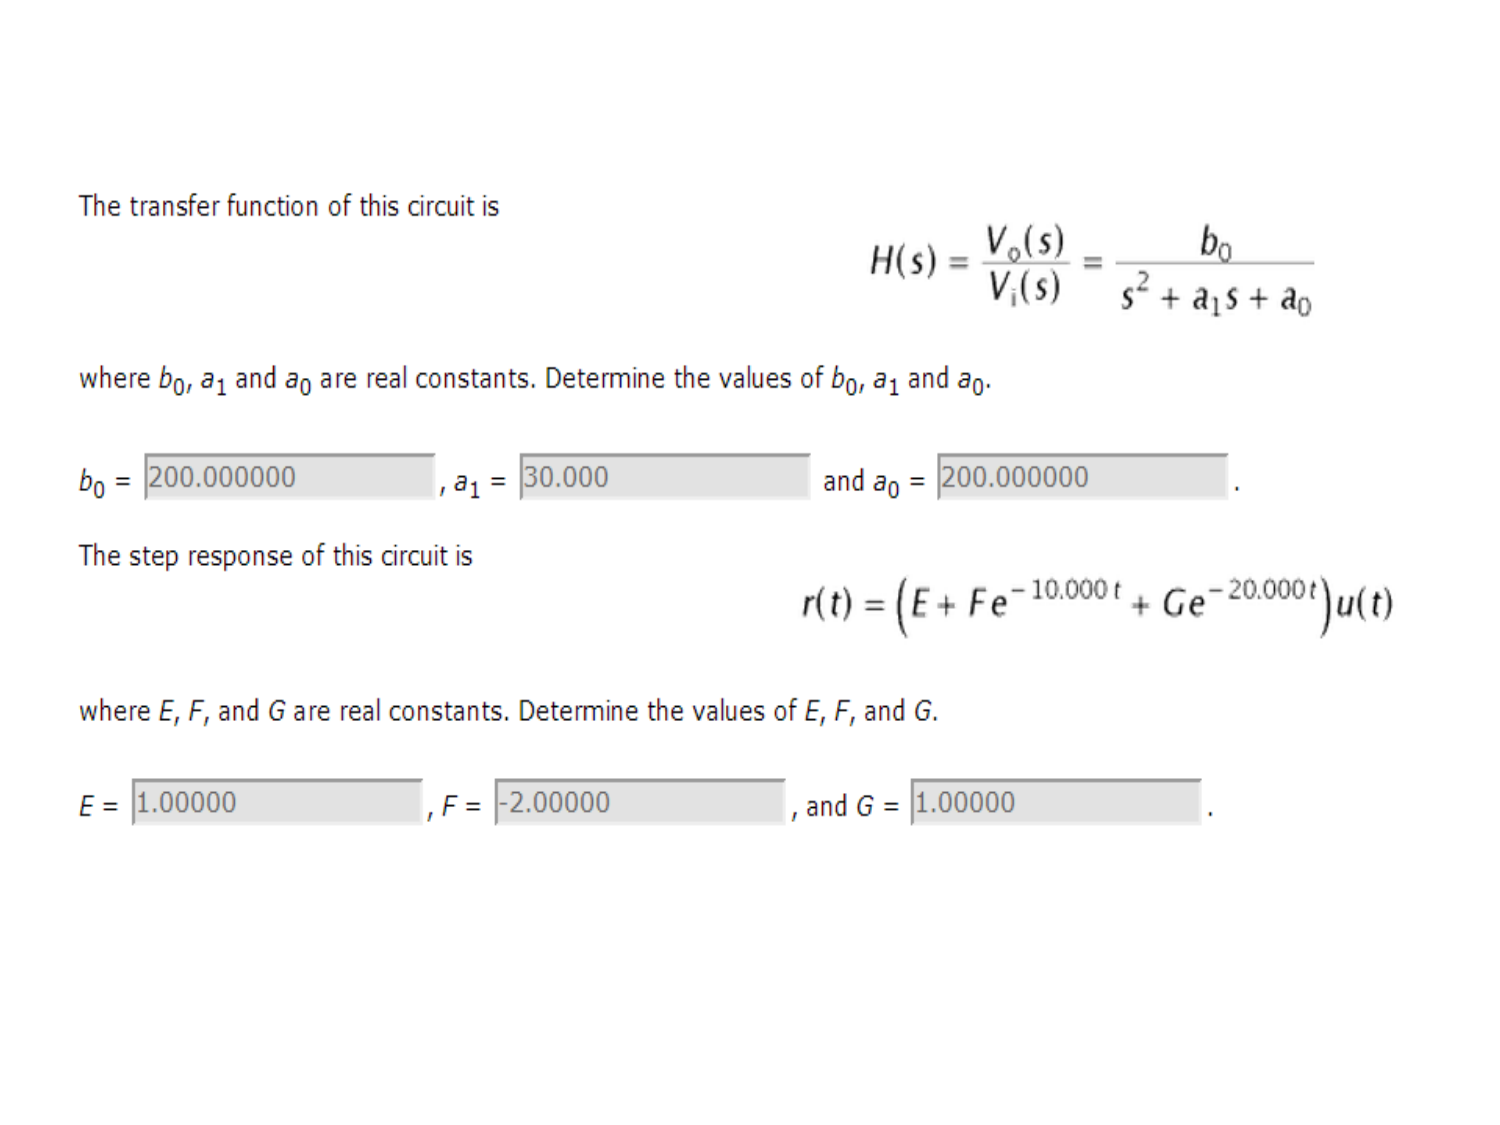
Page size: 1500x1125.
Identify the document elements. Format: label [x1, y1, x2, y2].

picture [65, 162, 1435, 851]
